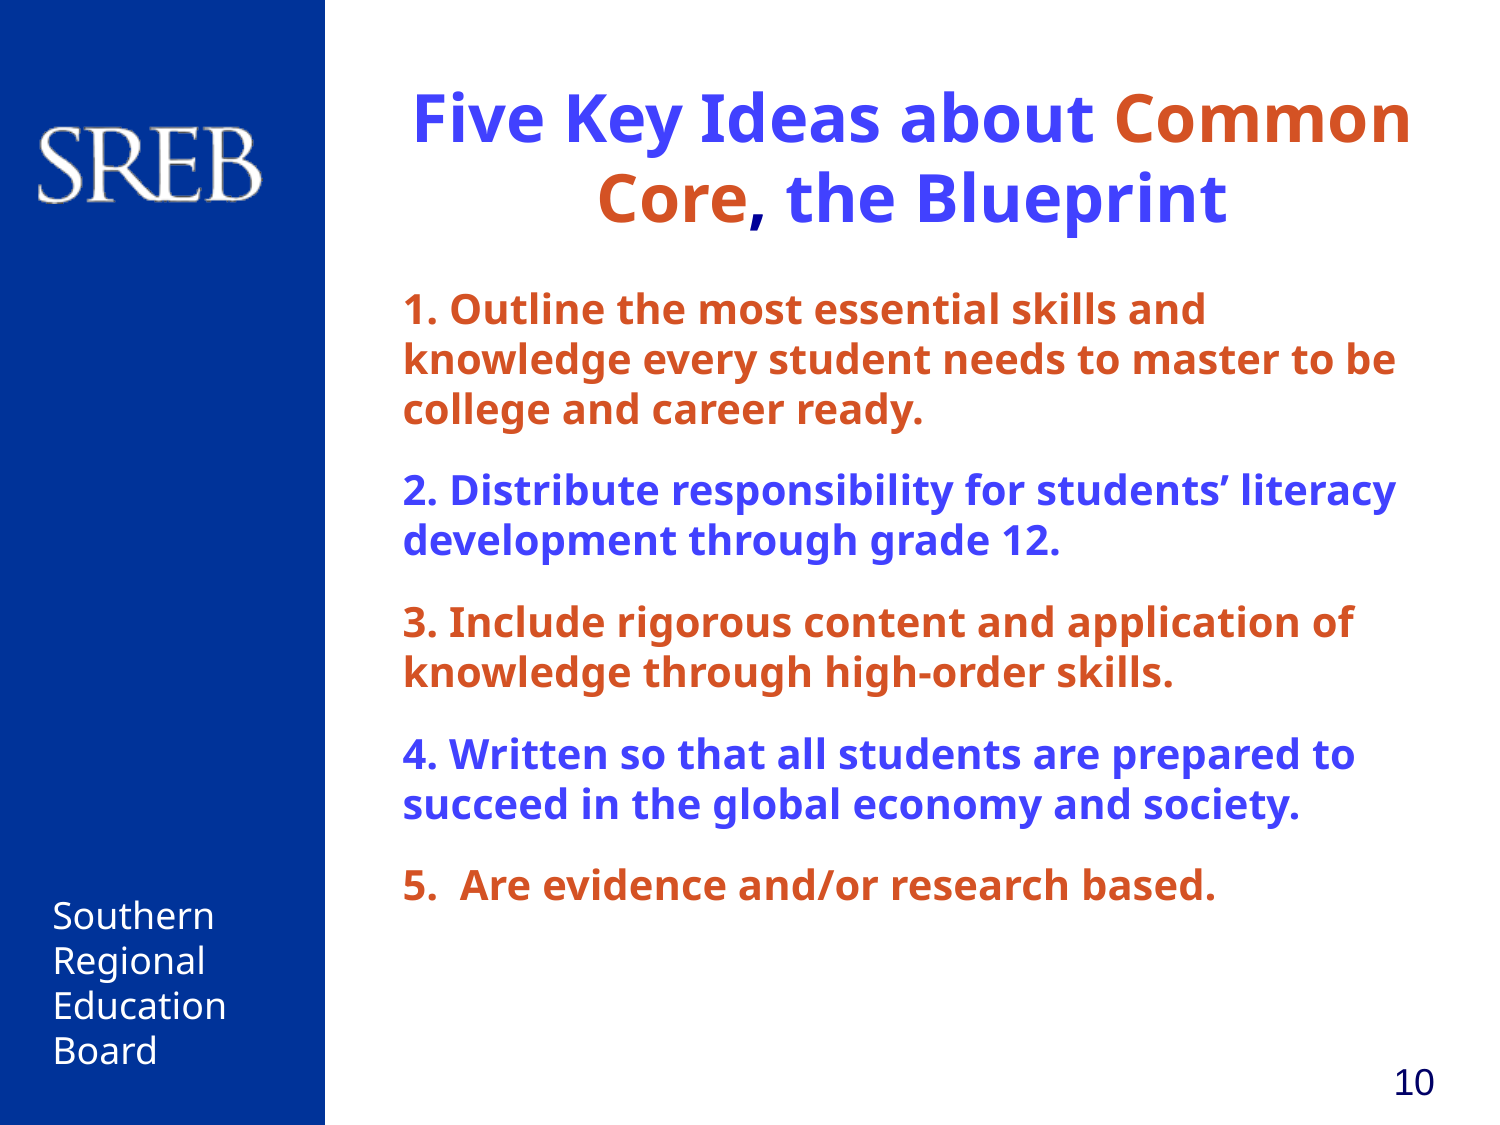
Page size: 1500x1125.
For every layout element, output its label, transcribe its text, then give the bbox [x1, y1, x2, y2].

title Five Key Ideas about Common Core, the Blueprint [387, 49, 1438, 263]
slide_number 10 [1124, 1049, 1451, 1125]
subtitle 1. Outline the most essential skills and knowledge every student needs to master to be college and career ready. 2. Distribute responsibility for students’ literacy development through grade 12. 3. Include rigorous content and application of knowledge through high-order skills. 4. Written so that all students are prepared to succeed in the global economy and society. 5. Are evidence and/or research based. [387, 274, 1438, 1001]
picture [37, 124, 263, 204]
